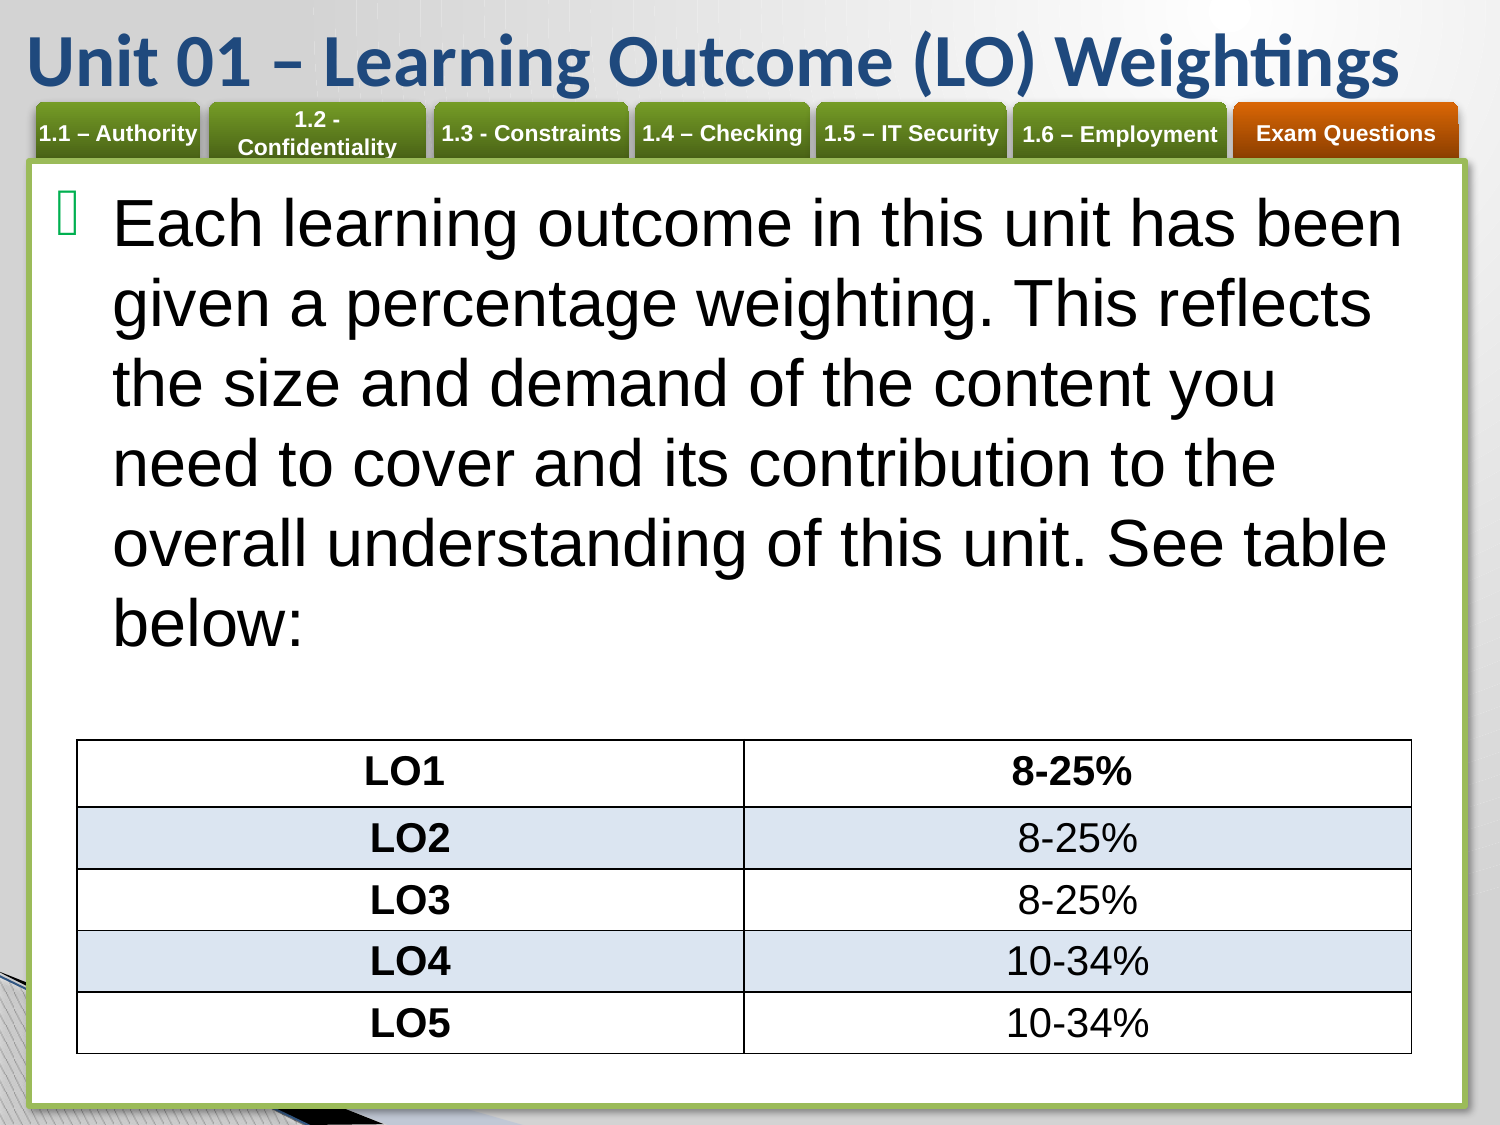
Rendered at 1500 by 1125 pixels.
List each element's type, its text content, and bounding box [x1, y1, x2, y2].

table_cell LO5 [78, 993, 743, 1053]
table_header LO1 [78, 741, 743, 806]
picture [281, 1114, 303, 1125]
table_cell 8-25% [745, 870, 1411, 930]
table_cell LO4 [78, 931, 743, 991]
table_cell LO3 [78, 870, 743, 930]
table_cell 10-34% [745, 931, 1411, 991]
title Unit 01 – Learning Outcome (LO) Weightings [11, 11, 1465, 102]
table_cell 10-34% [745, 993, 1411, 1053]
text_box Each learning outcome in this unit has been given a percentage weighting. This reflects the size and demand of the content you need to cover and its contribution to the overall understanding of this unit. See table below: [41, 172, 1447, 668]
table_cell LO2 [78, 808, 743, 868]
table_cell 8-25% [745, 808, 1411, 868]
table_header 8-25% [745, 741, 1411, 806]
